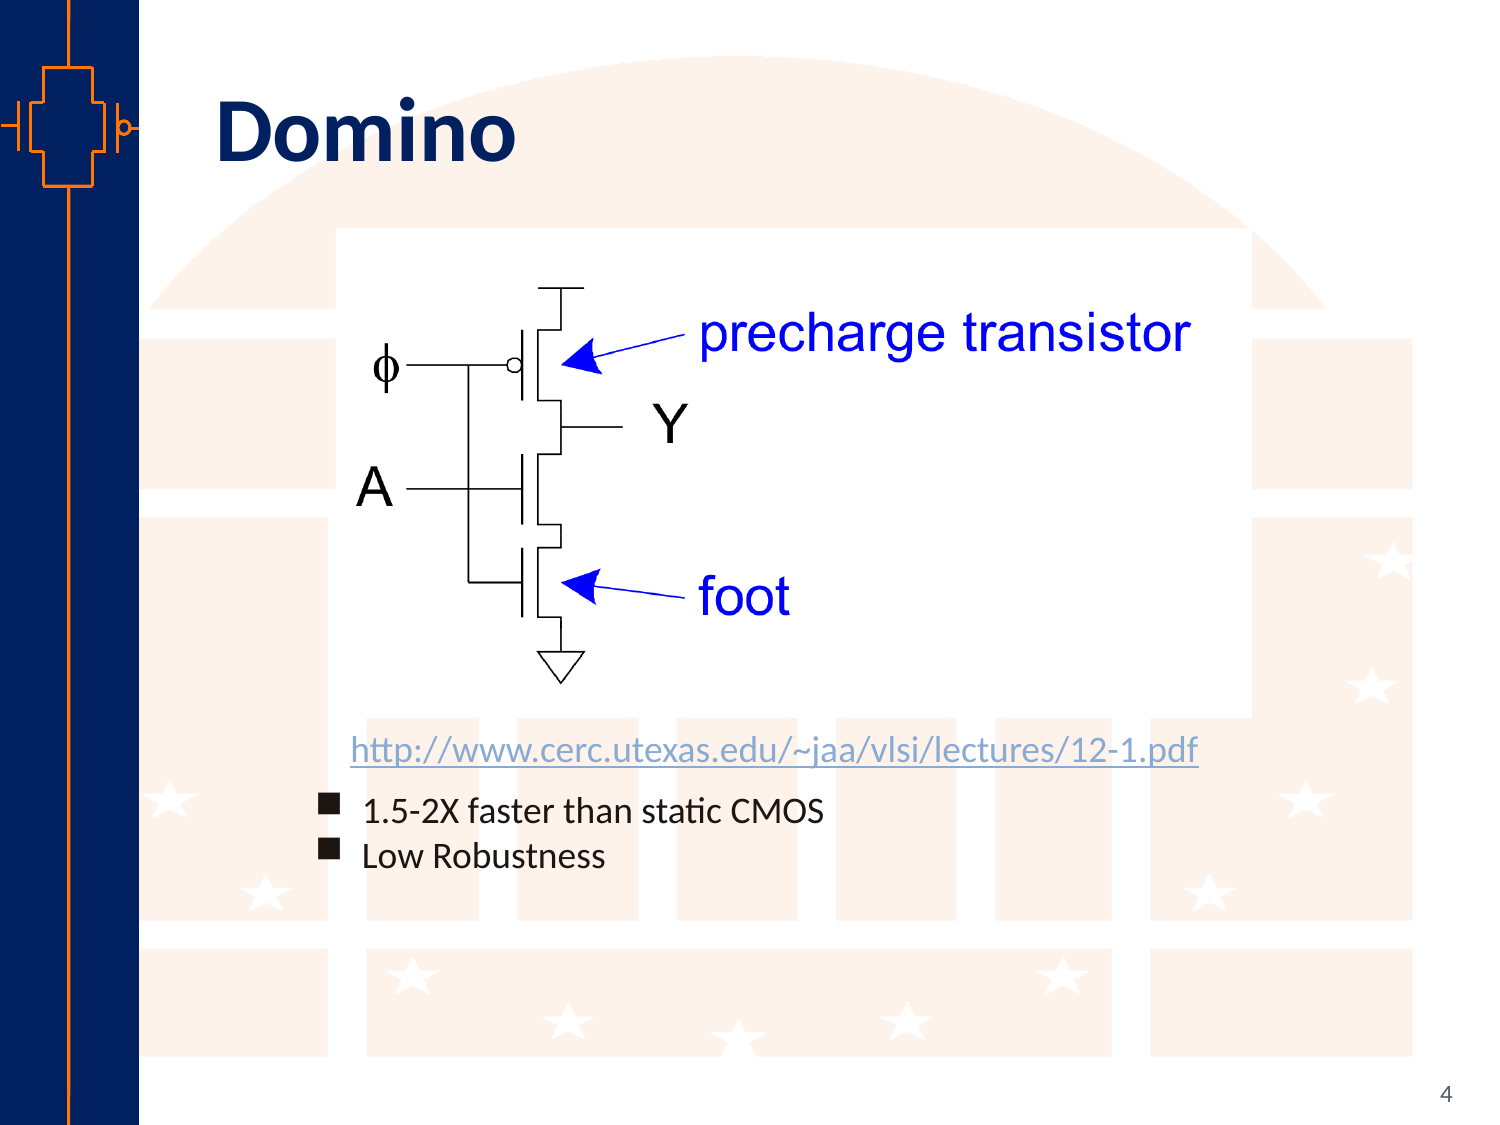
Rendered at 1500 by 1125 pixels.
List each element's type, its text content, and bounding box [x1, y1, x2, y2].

slide_number 4 [1425, 1062, 1488, 1123]
picture [335, 227, 1252, 719]
title Domino [200, 0, 1388, 188]
text_box 1.5-2X faster than static CMOS Low Robustness [300, 778, 1288, 884]
text_box http://www.cerc.utexas.edu/~jaa/vlsi/lectures/12-1.pdf [335, 717, 1349, 778]
